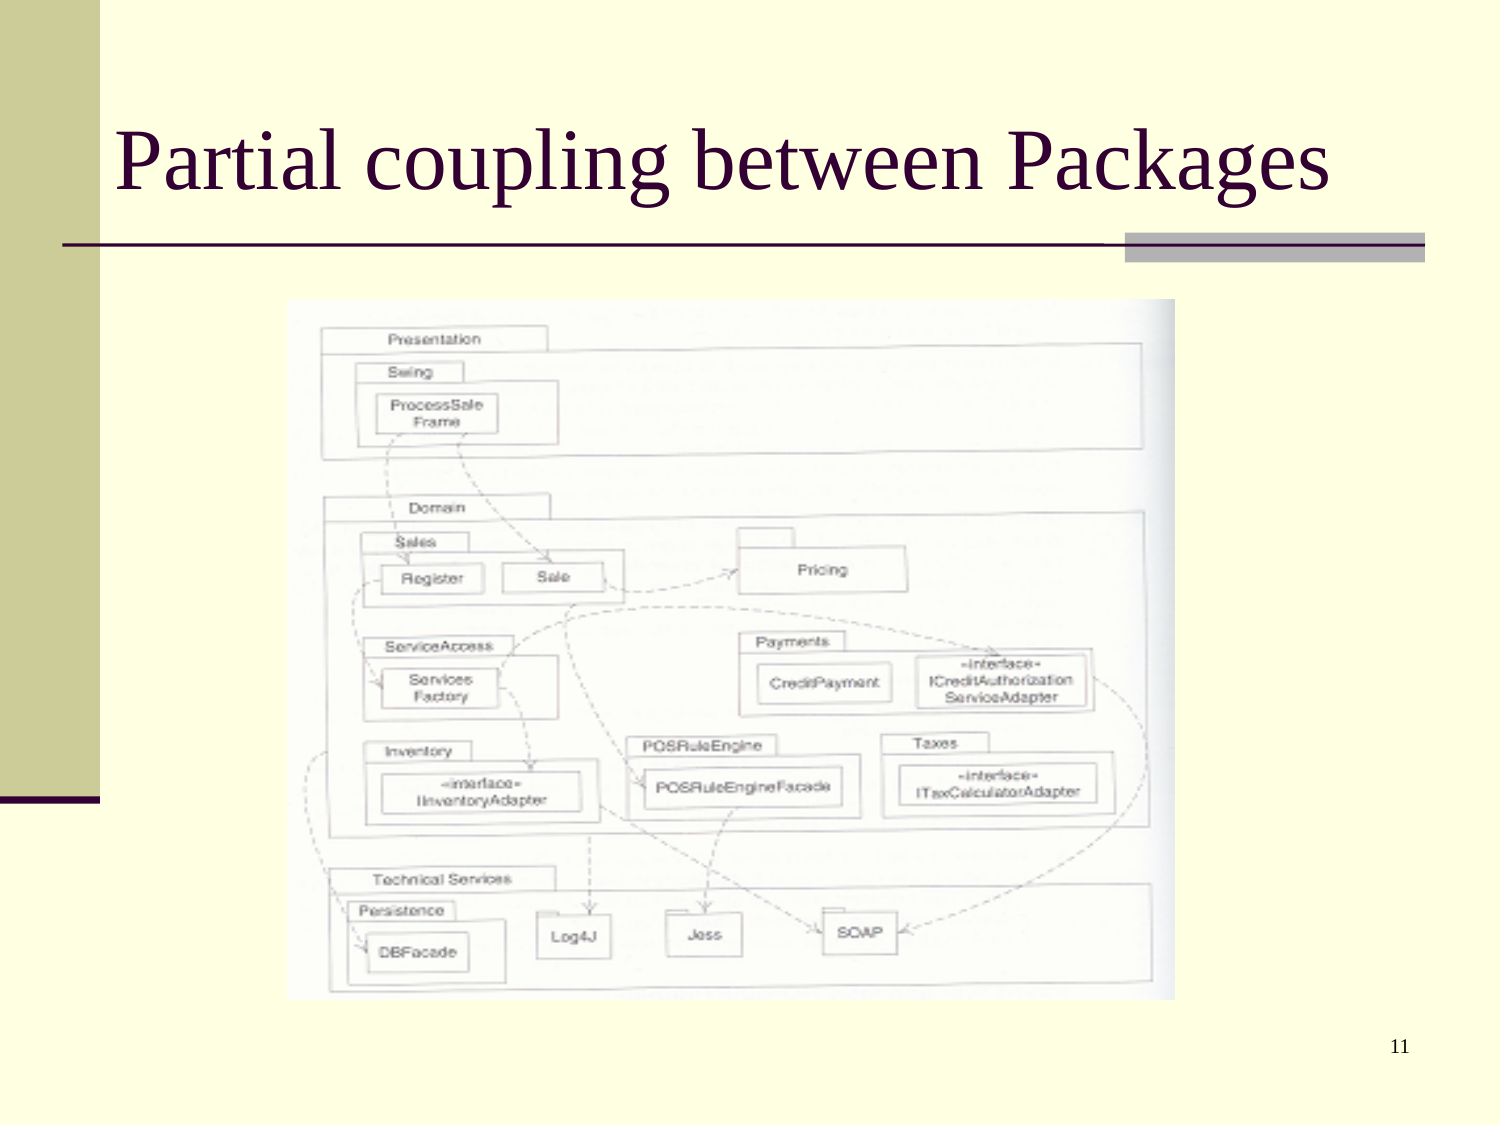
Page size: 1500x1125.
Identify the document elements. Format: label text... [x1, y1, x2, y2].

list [287, 299, 1176, 1001]
slide_number 11 [1112, 1024, 1426, 1101]
title Partial coupling between Packages [99, 62, 1426, 248]
